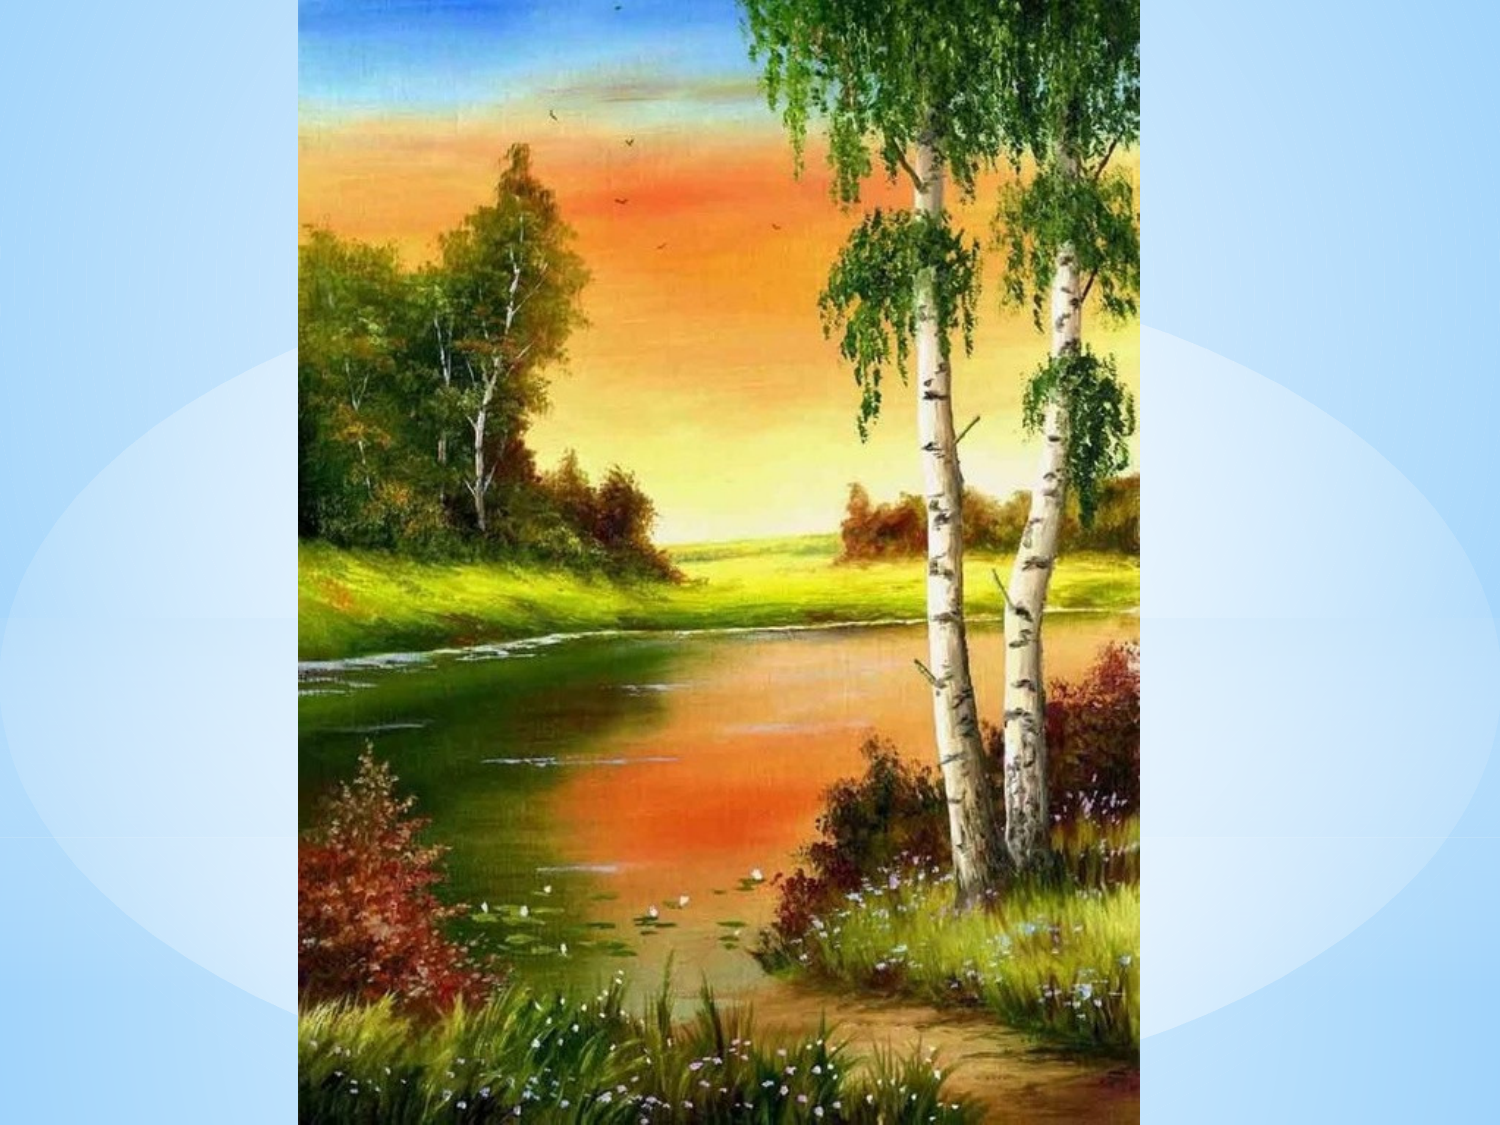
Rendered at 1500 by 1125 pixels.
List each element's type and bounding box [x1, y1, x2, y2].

list [298, 0, 1140, 1125]
